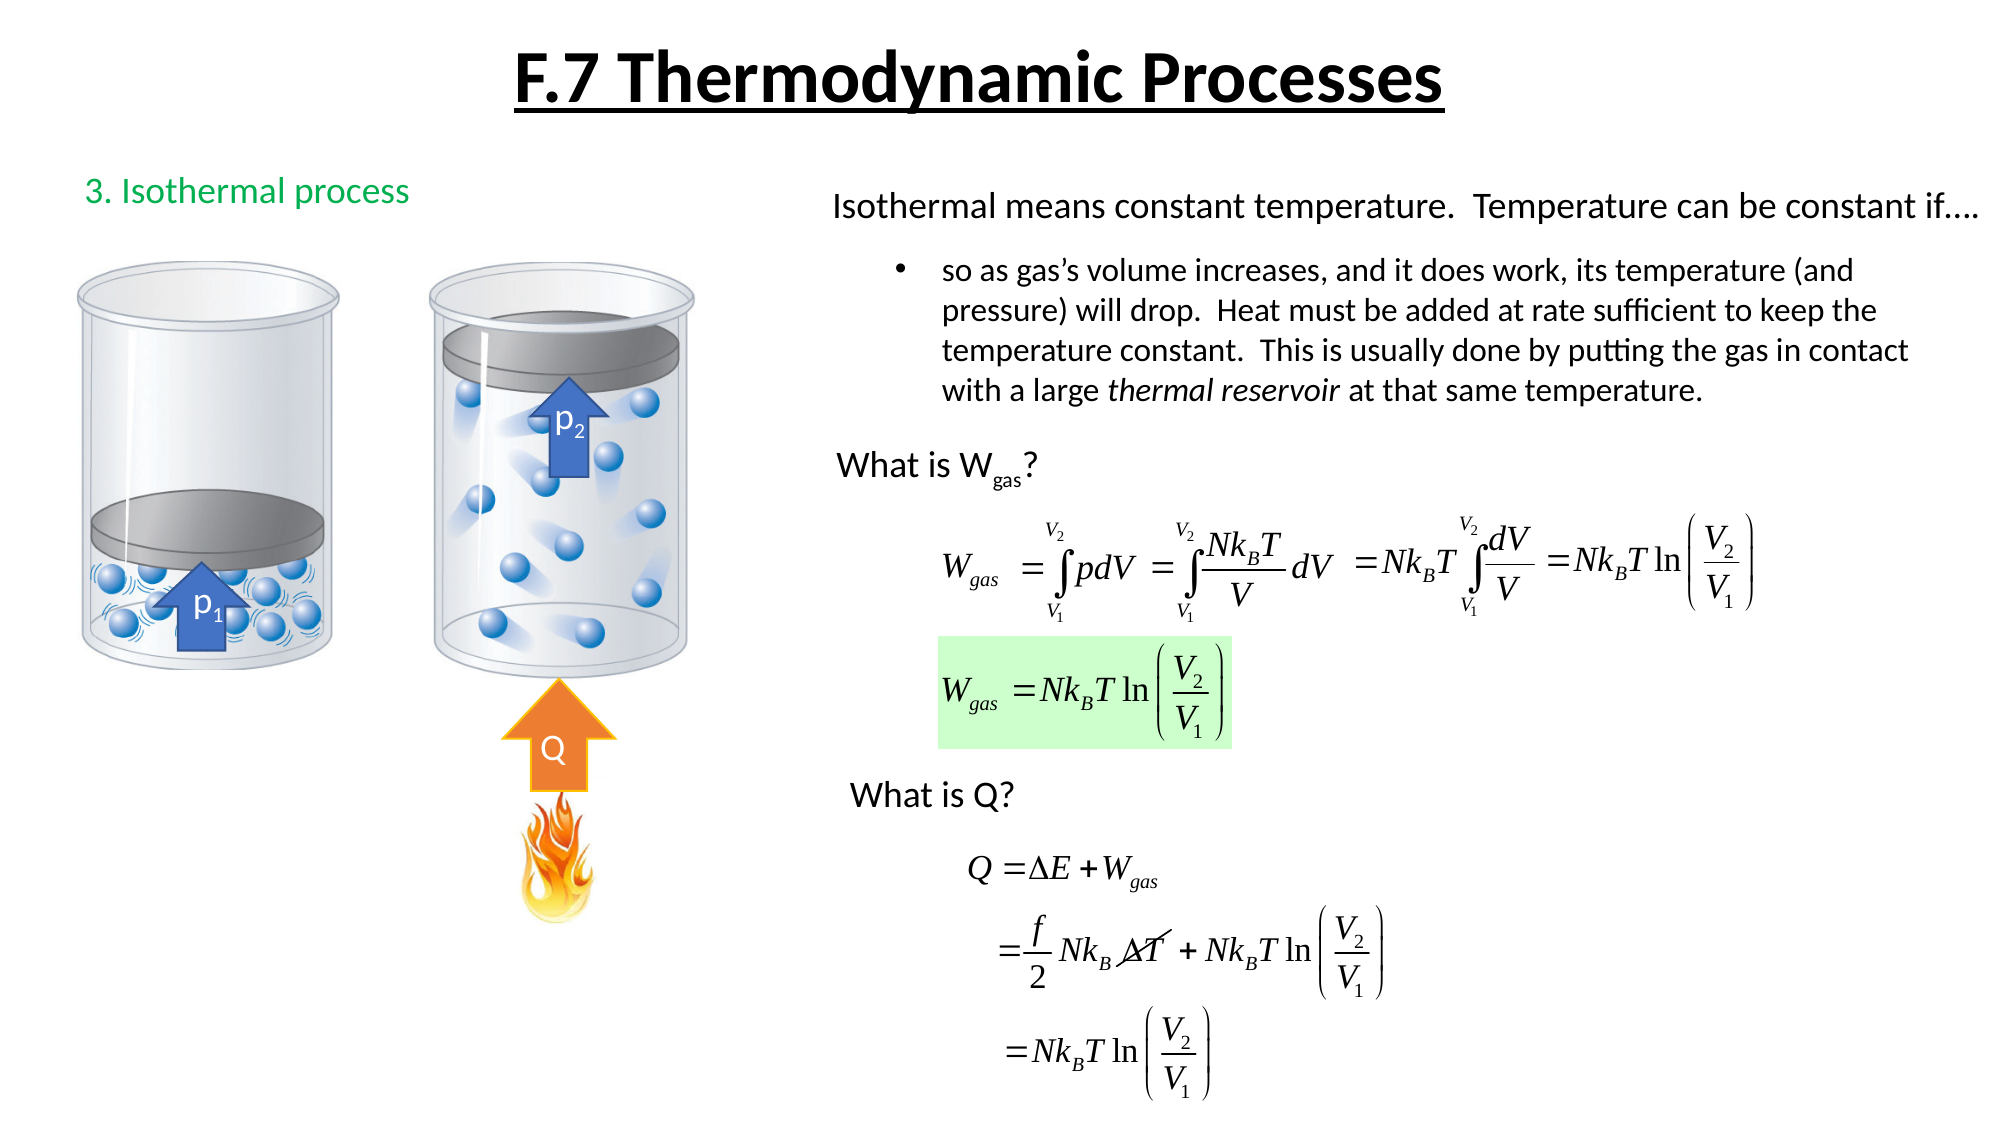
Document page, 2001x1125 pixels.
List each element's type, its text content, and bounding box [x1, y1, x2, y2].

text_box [1539, 506, 1764, 619]
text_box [997, 999, 1221, 1109]
text_box 3. Isothermal process [69, 158, 426, 218]
text_box Isothermal means constant temperature. Temperature can be constant if…. [817, 173, 1997, 233]
text_box What is Wgas? [821, 432, 1055, 499]
text_box What is Q? [835, 762, 1032, 822]
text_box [1347, 508, 1543, 624]
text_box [937, 636, 1232, 749]
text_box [67, 256, 356, 675]
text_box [1013, 513, 1143, 630]
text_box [962, 844, 1165, 901]
text_box Q [525, 715, 581, 776]
text_box F.7 Thermodynamic Processes [499, 30, 1566, 129]
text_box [1143, 513, 1342, 630]
text_box so as gas’s volume increases, and it does work, its temperature (and pressure) will drop. Heat must be added at rate sufficient to keep the temperature constant. This is usually done by putting the gas in contact with a large thermal reservoir at that same temperature. [880, 240, 1954, 415]
picture [505, 776, 610, 934]
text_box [409, 256, 701, 682]
text_box [500, 682, 618, 776]
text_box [990, 897, 1393, 1008]
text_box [938, 541, 1008, 599]
